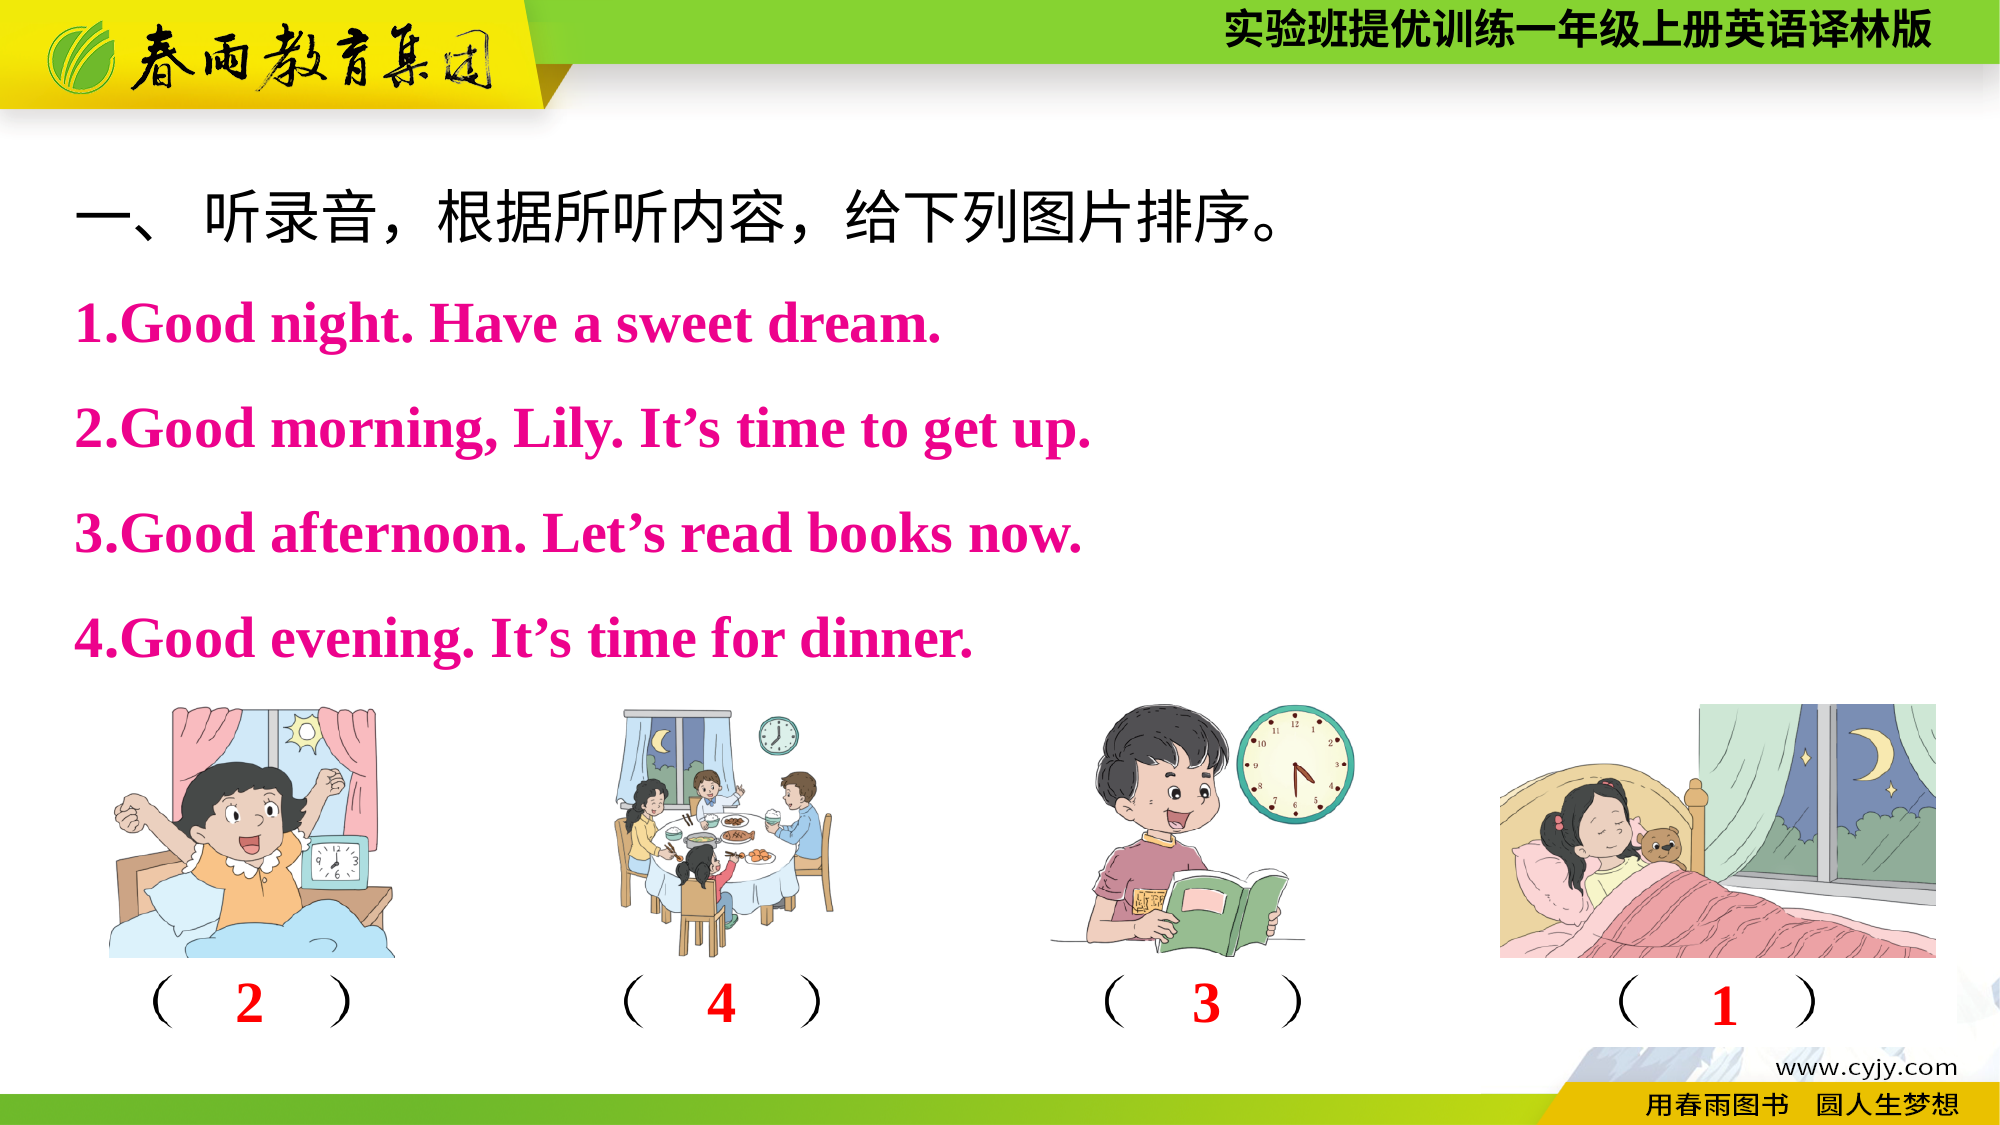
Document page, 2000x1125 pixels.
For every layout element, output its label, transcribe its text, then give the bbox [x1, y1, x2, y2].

picture [0, 0, 2000, 1125]
text_box 1.Good night. Have a sweet dream. 2.Good morning, Lily. It’s time to get up. 3.Good afternoon. Let’s read books now. 4.Good evening. It’s time for dinner. [59, 242, 1944, 677]
list 一、 听录音，根据所听内容，给下列图片排序。 [59, 137, 1944, 242]
